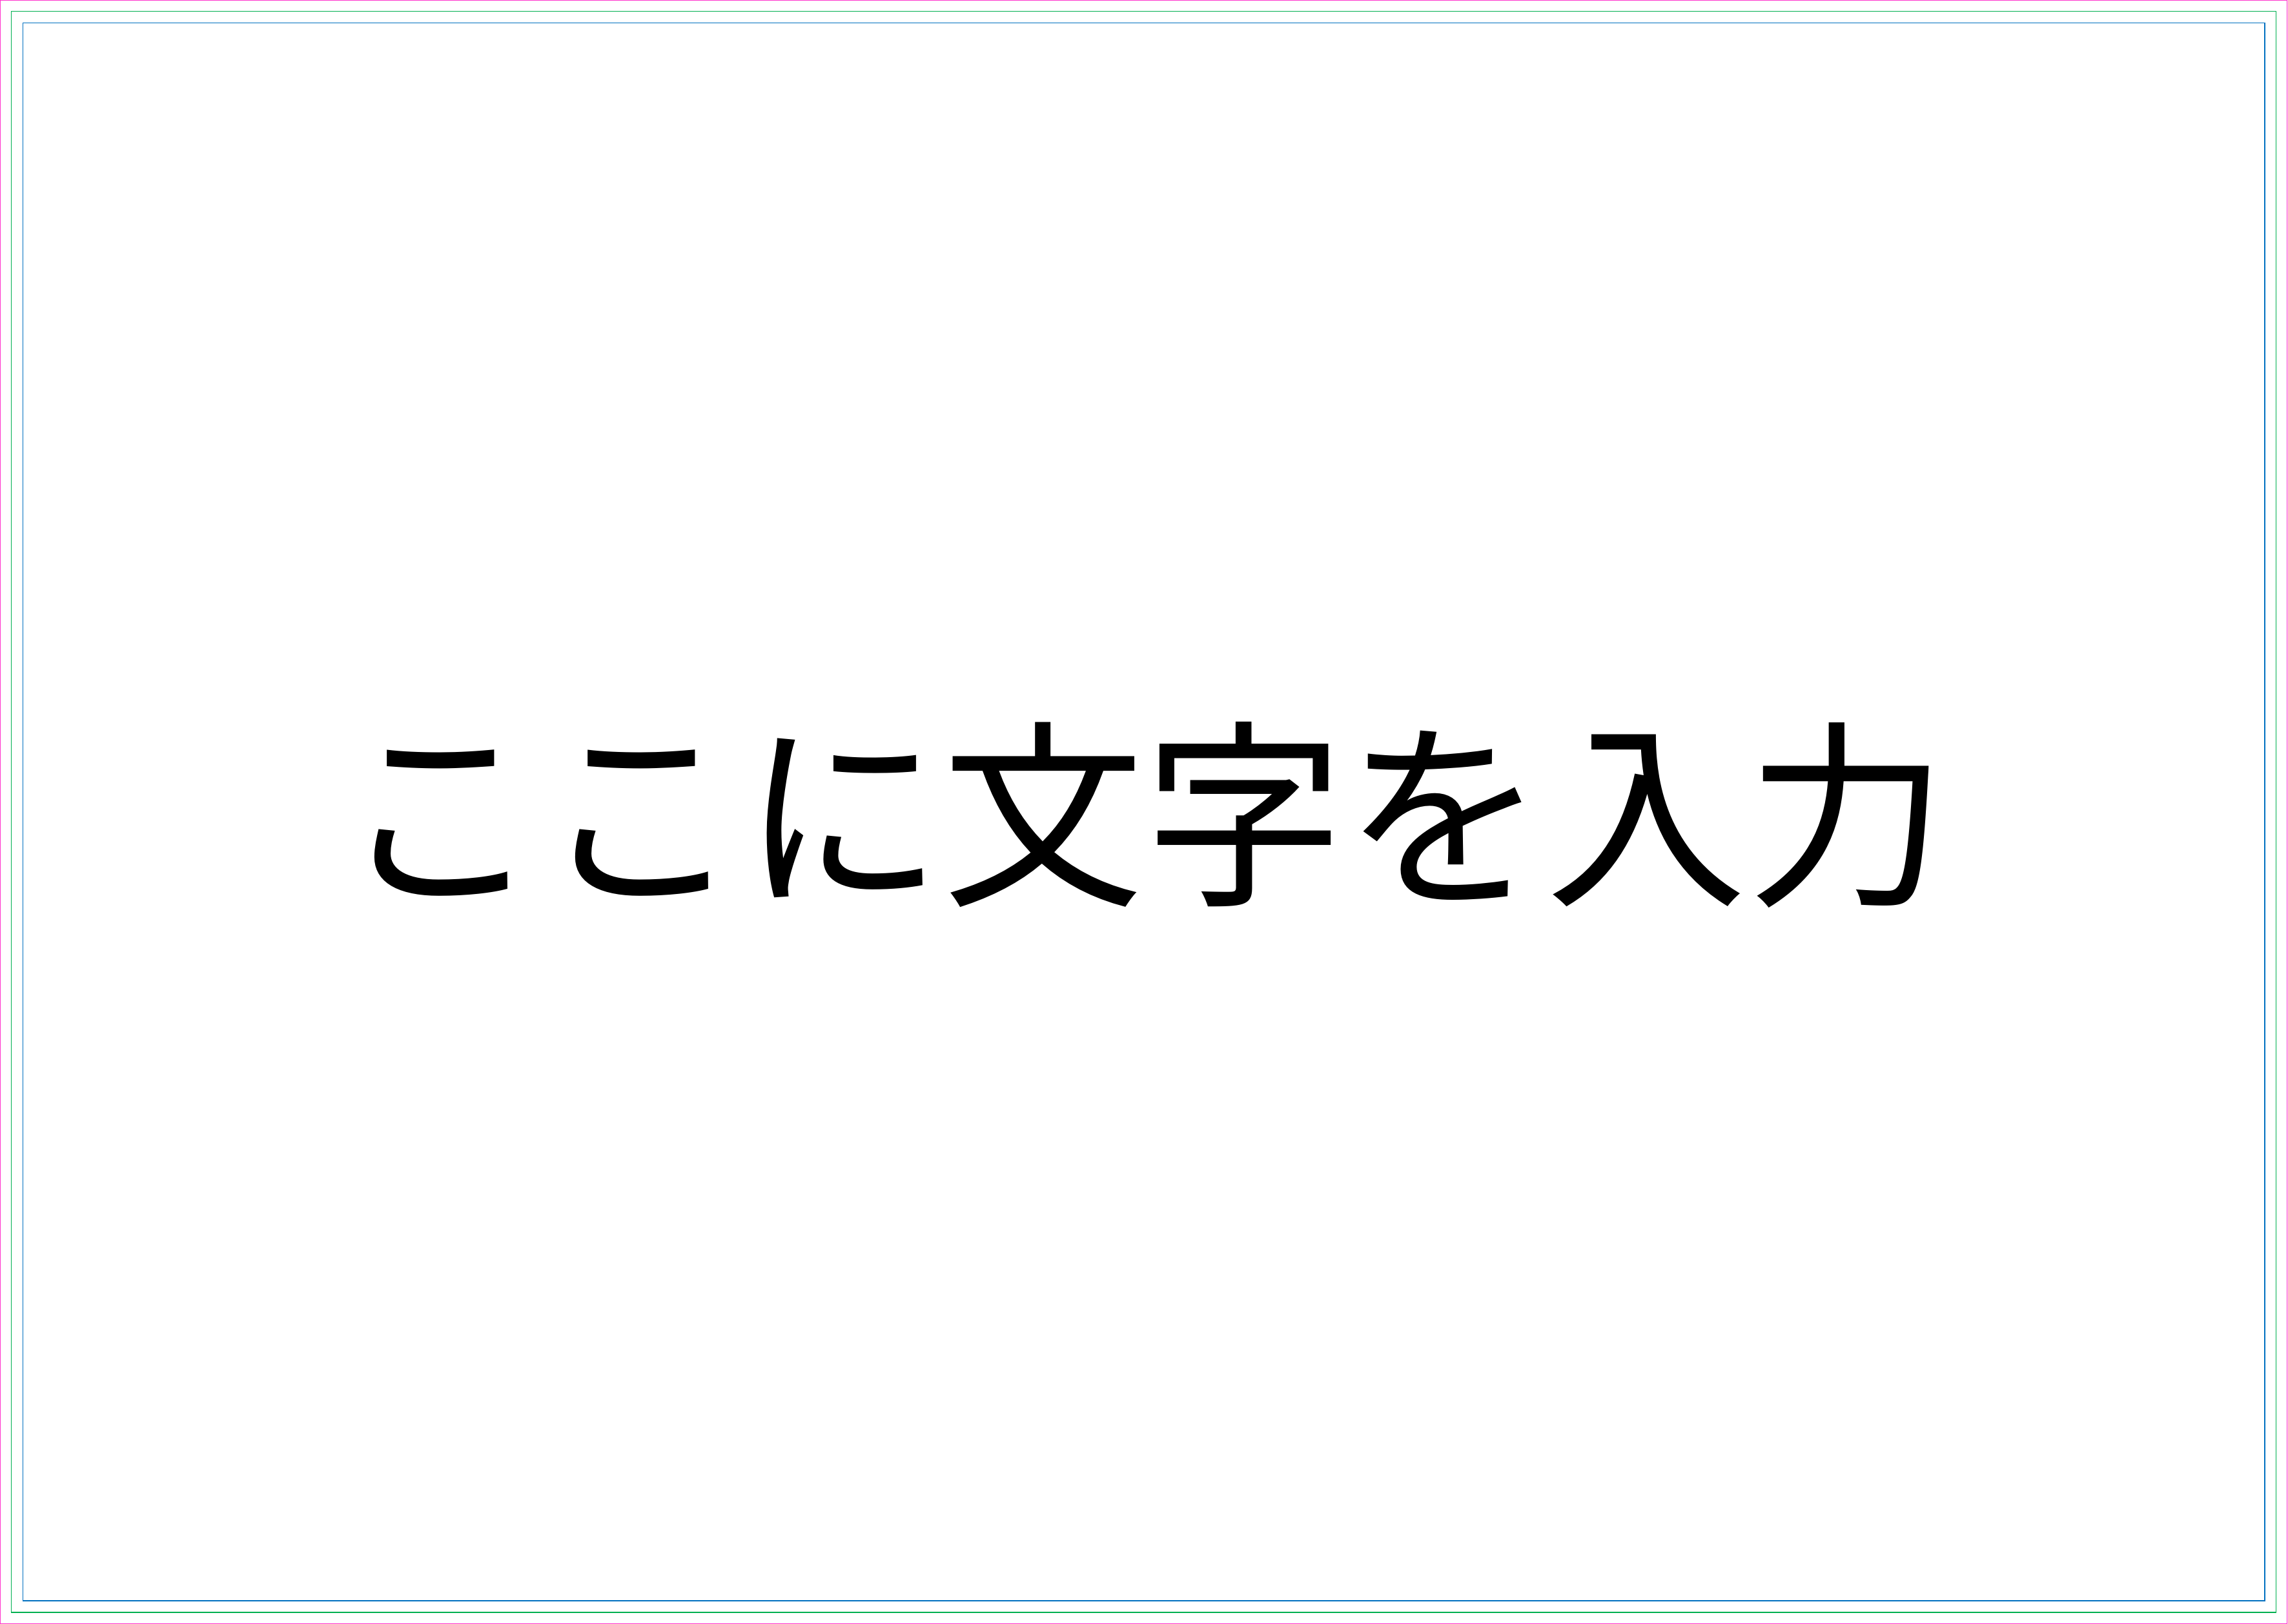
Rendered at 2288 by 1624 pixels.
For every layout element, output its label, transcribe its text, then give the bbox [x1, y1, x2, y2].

text_box ここに文字を入力 [312, 676, 1975, 945]
